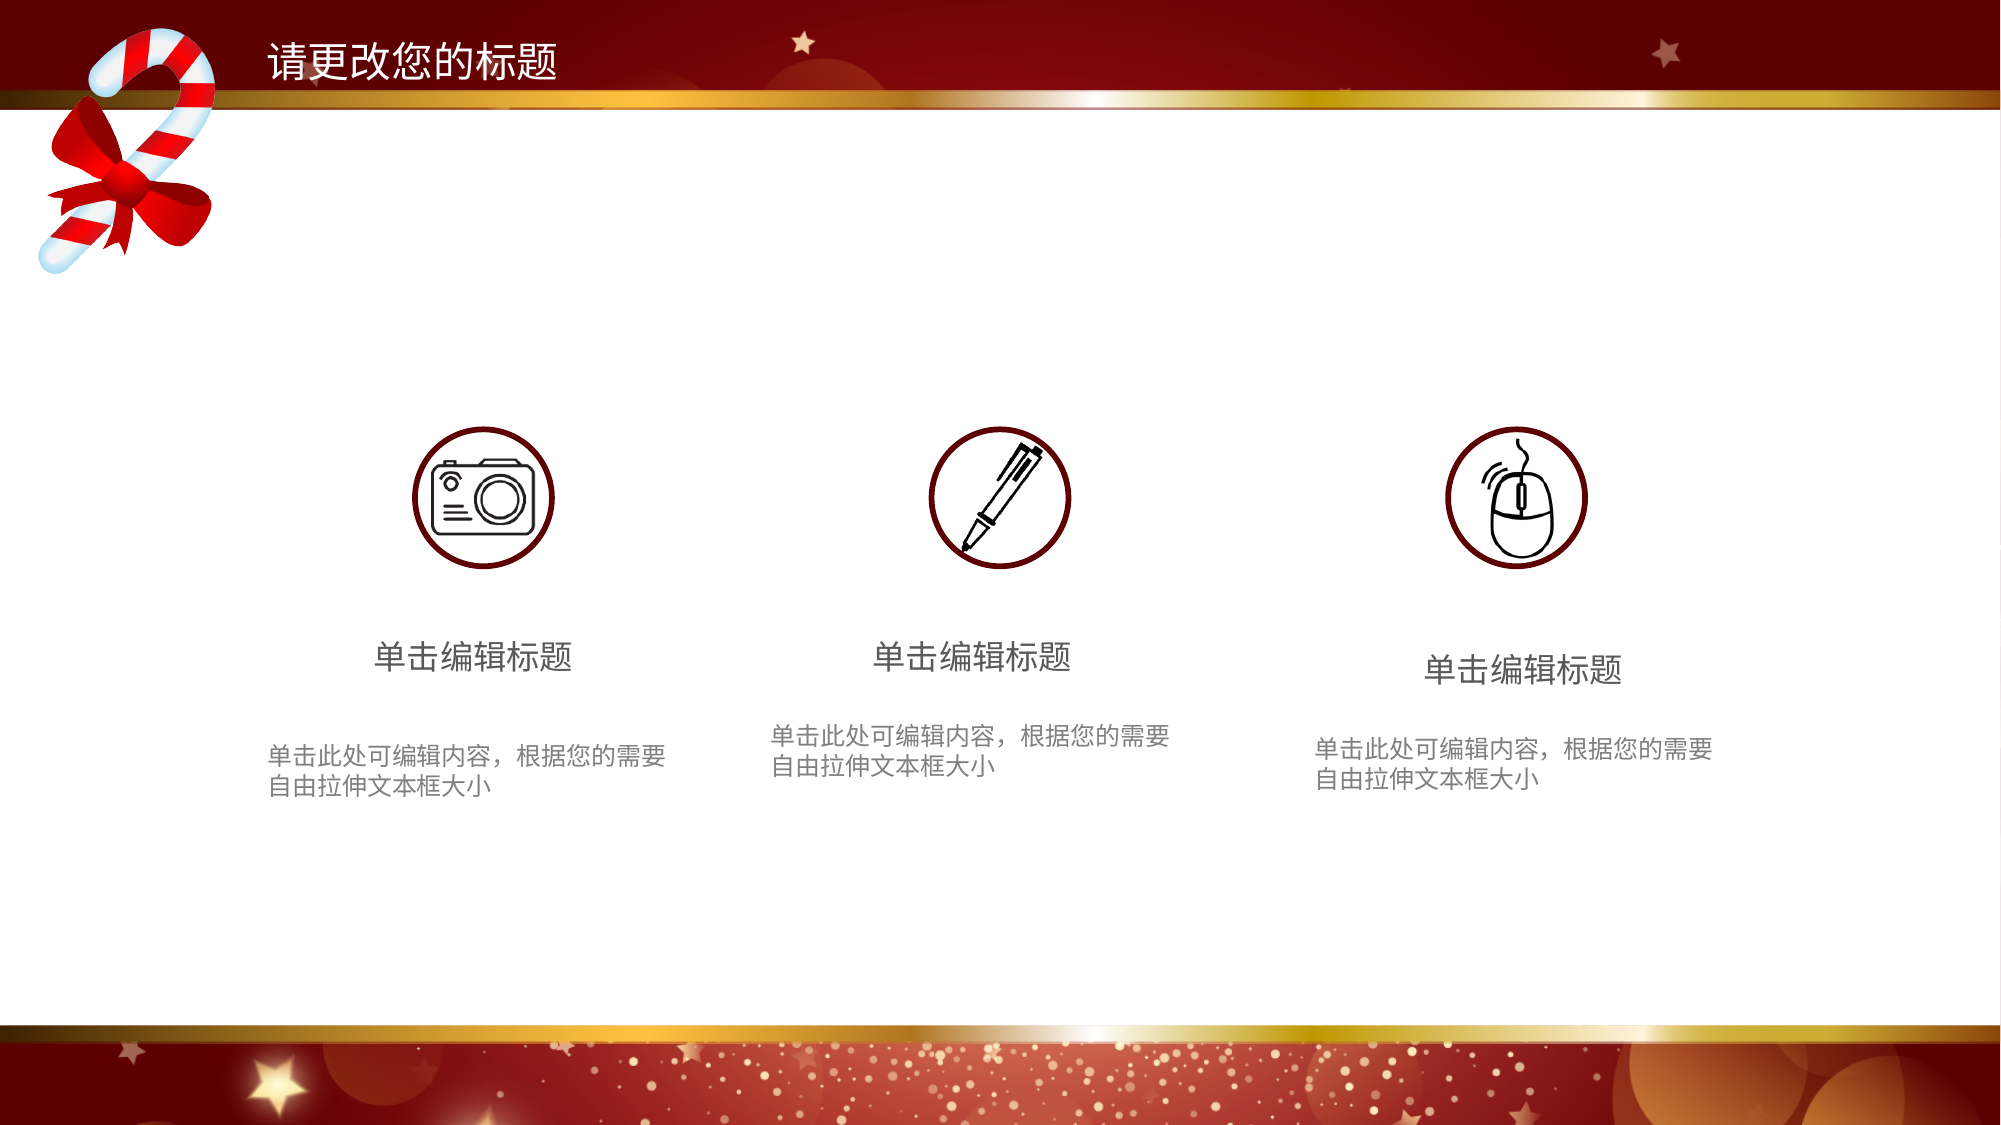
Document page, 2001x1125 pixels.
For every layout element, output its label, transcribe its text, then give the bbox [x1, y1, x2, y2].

text_box [930, 428, 1070, 568]
text_box [1447, 428, 1587, 568]
picture [0, 1026, 2001, 1125]
text_box 单击编辑标题 单击此处可编辑内容，根据您的需要自由拉伸文本框大小 [1299, 641, 1748, 801]
text_box 单击编辑标题 单击此处可编辑内容，根据您的需要自由拉伸文本框大小 [252, 628, 695, 809]
text_box 请更改您的标题 [251, 28, 729, 94]
text_box [413, 428, 553, 568]
picture [0, 0, 2001, 274]
text_box 单击编辑标题 单击此处可编辑内容，根据您的需要自由拉伸文本框大小 [755, 628, 1189, 788]
